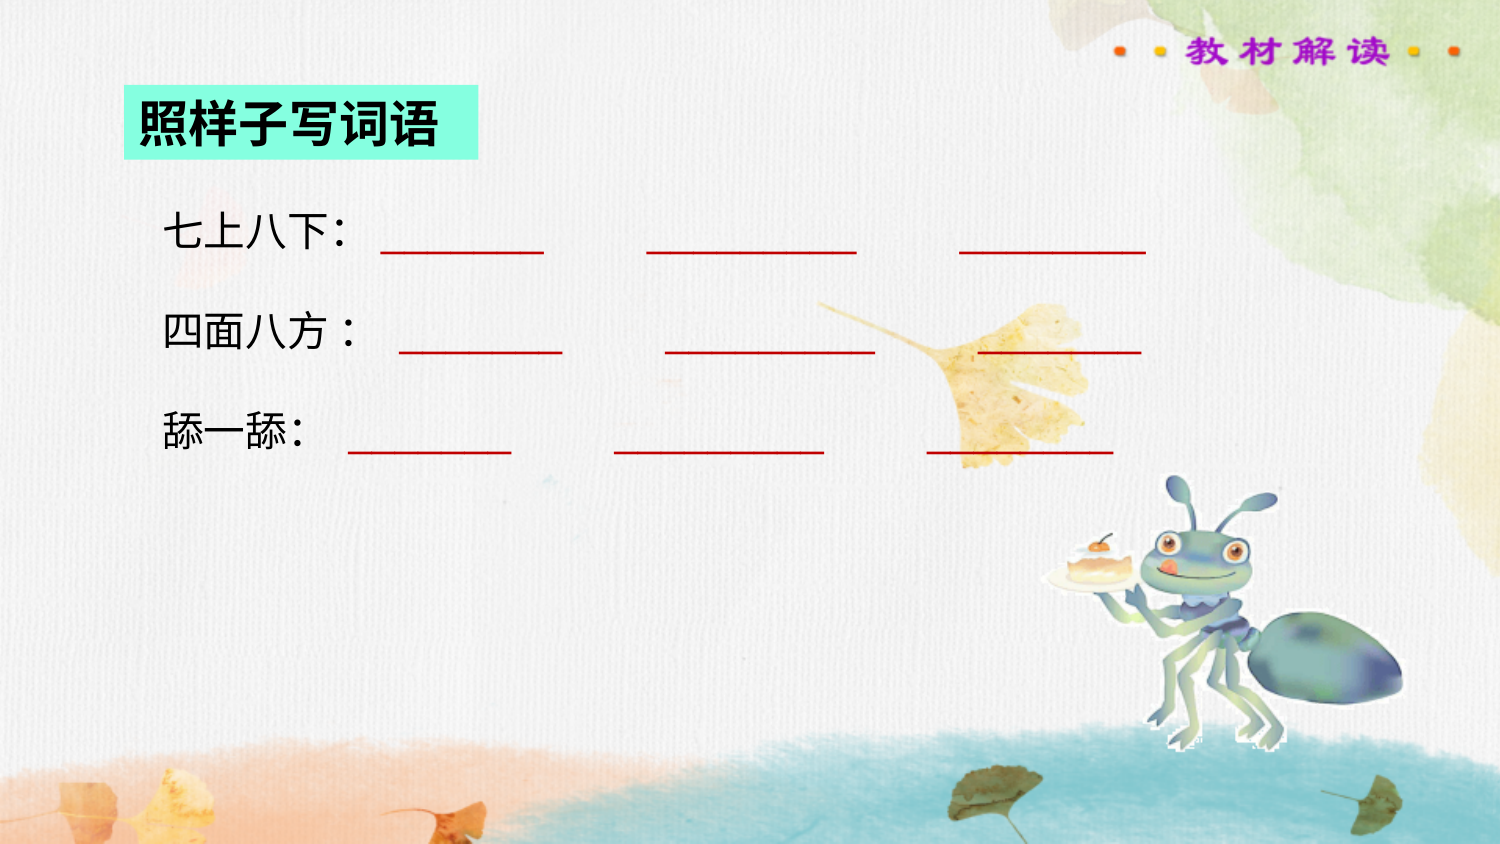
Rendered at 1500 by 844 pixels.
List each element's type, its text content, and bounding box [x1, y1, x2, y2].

picture [0, 0, 1500, 844]
text_box 七上八下：_______ _________ ________ 四面八方 ： _______ _________ _______ 舔一舔： _______ _________ ________ [147, 197, 1464, 563]
text_box 照样子写词语 [124, 84, 479, 160]
